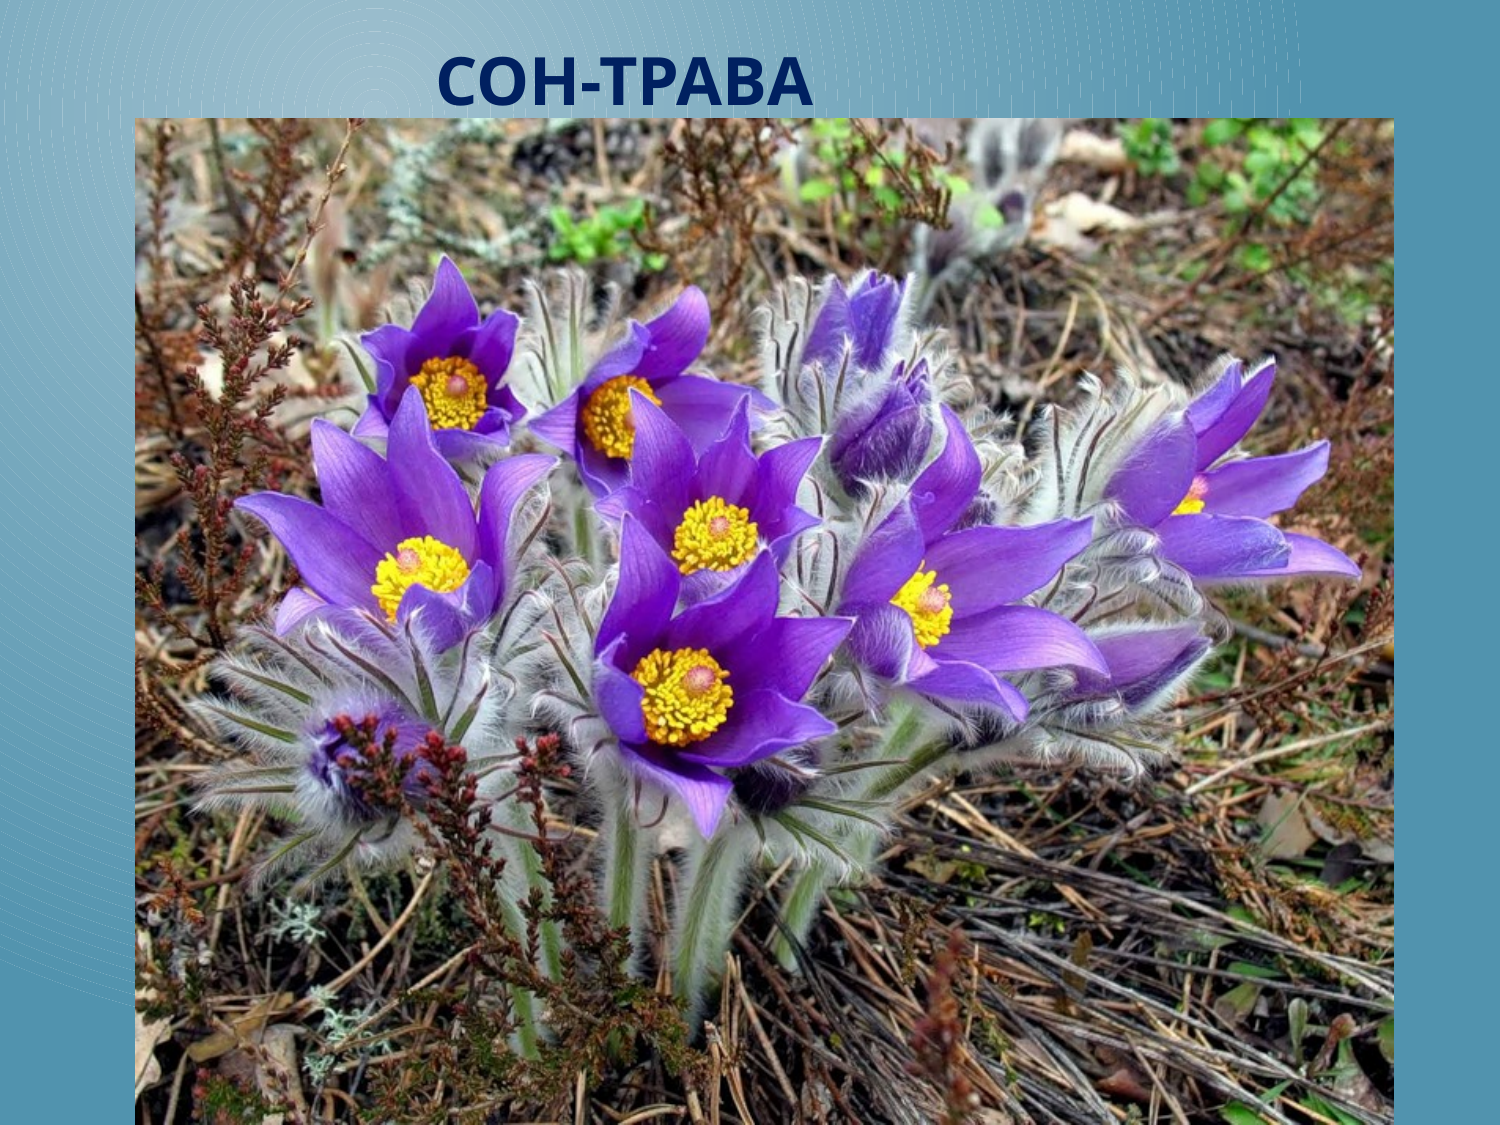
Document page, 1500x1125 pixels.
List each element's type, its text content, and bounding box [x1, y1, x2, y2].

picture [135, 118, 1395, 1125]
title Сон-трава [230, 30, 1243, 116]
